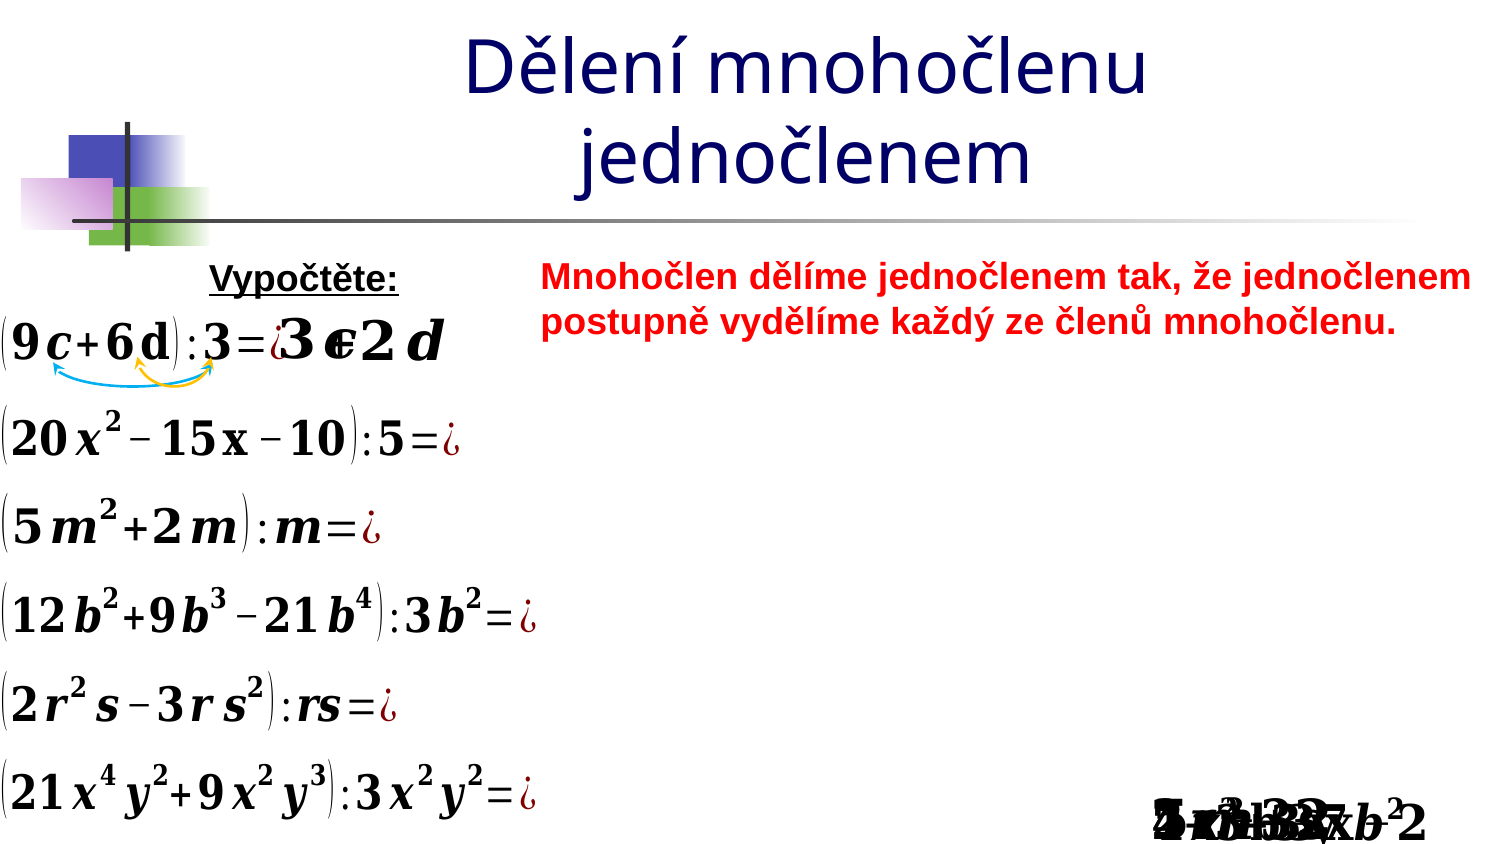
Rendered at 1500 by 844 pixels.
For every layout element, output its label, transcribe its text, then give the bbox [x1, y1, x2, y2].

text_box [207, 367, 212, 377]
title Dělení mnohočlenu jednočlenem [212, 43, 1400, 175]
text_box Mnohočlen dělíme jednočlenem tak, že jednočlenem postupně vydělíme každý ze členů mnohočlenu. [525, 244, 1495, 350]
text_box [134, 356, 214, 387]
text_box [53, 362, 162, 387]
text_box Vypočtěte: [144, 246, 463, 307]
